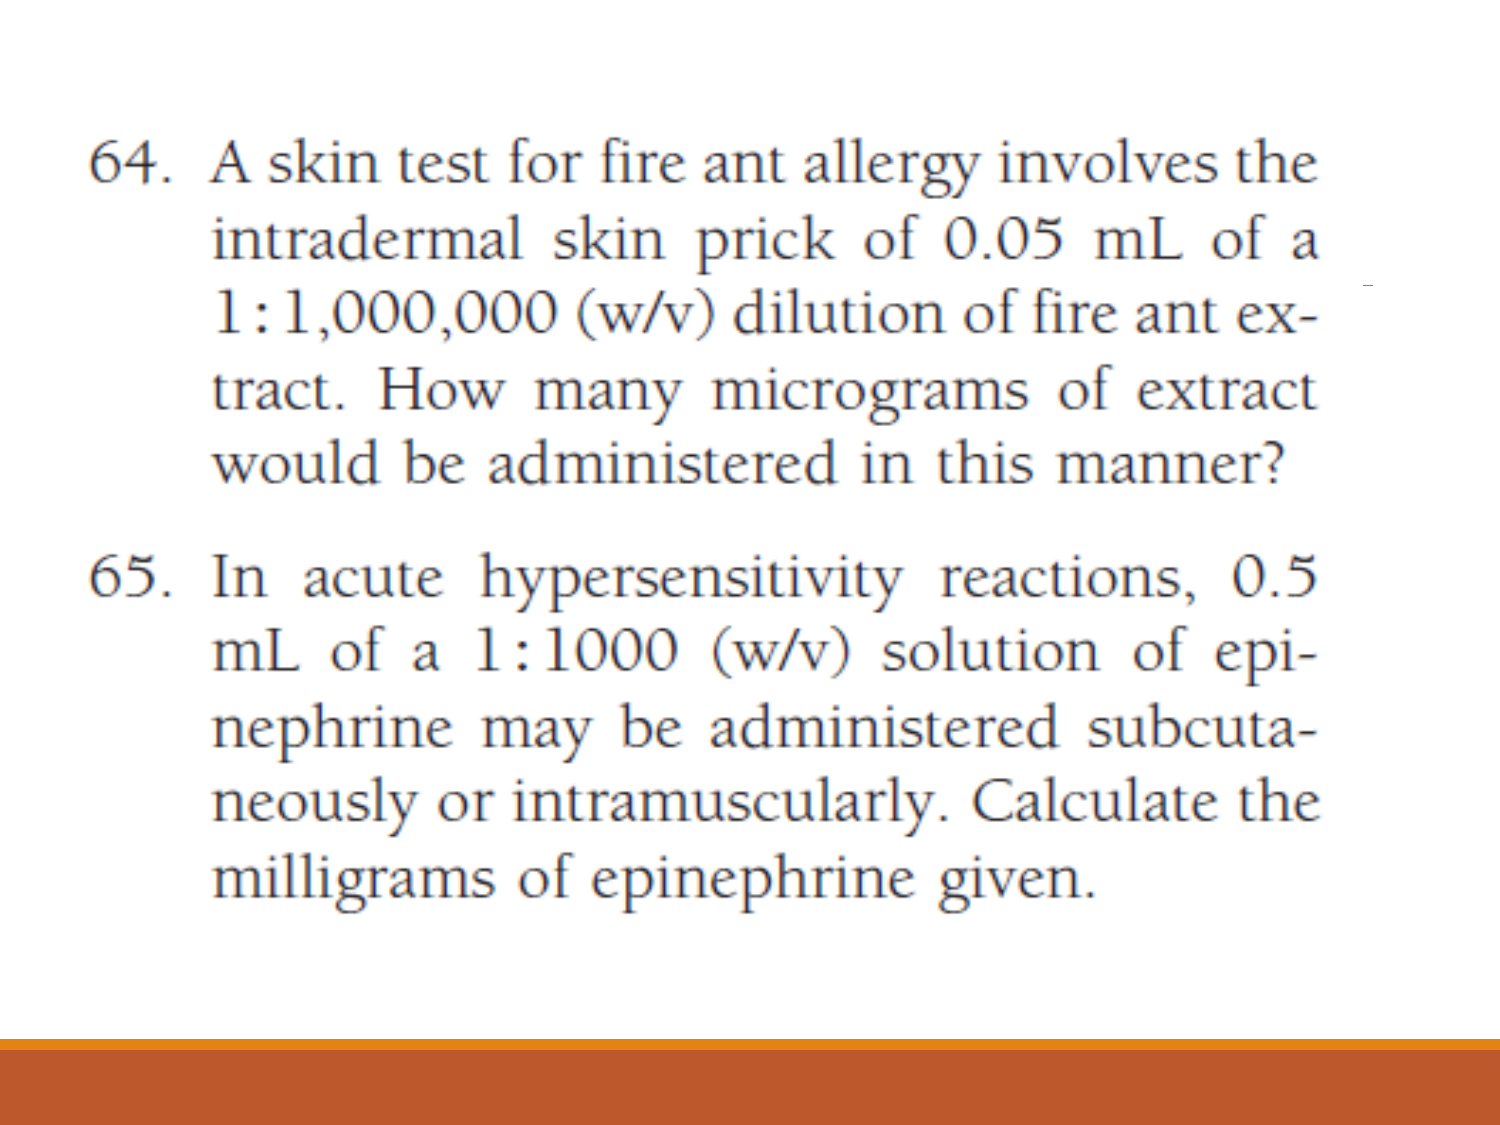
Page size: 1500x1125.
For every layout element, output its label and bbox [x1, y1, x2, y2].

list [49, 111, 1363, 960]
